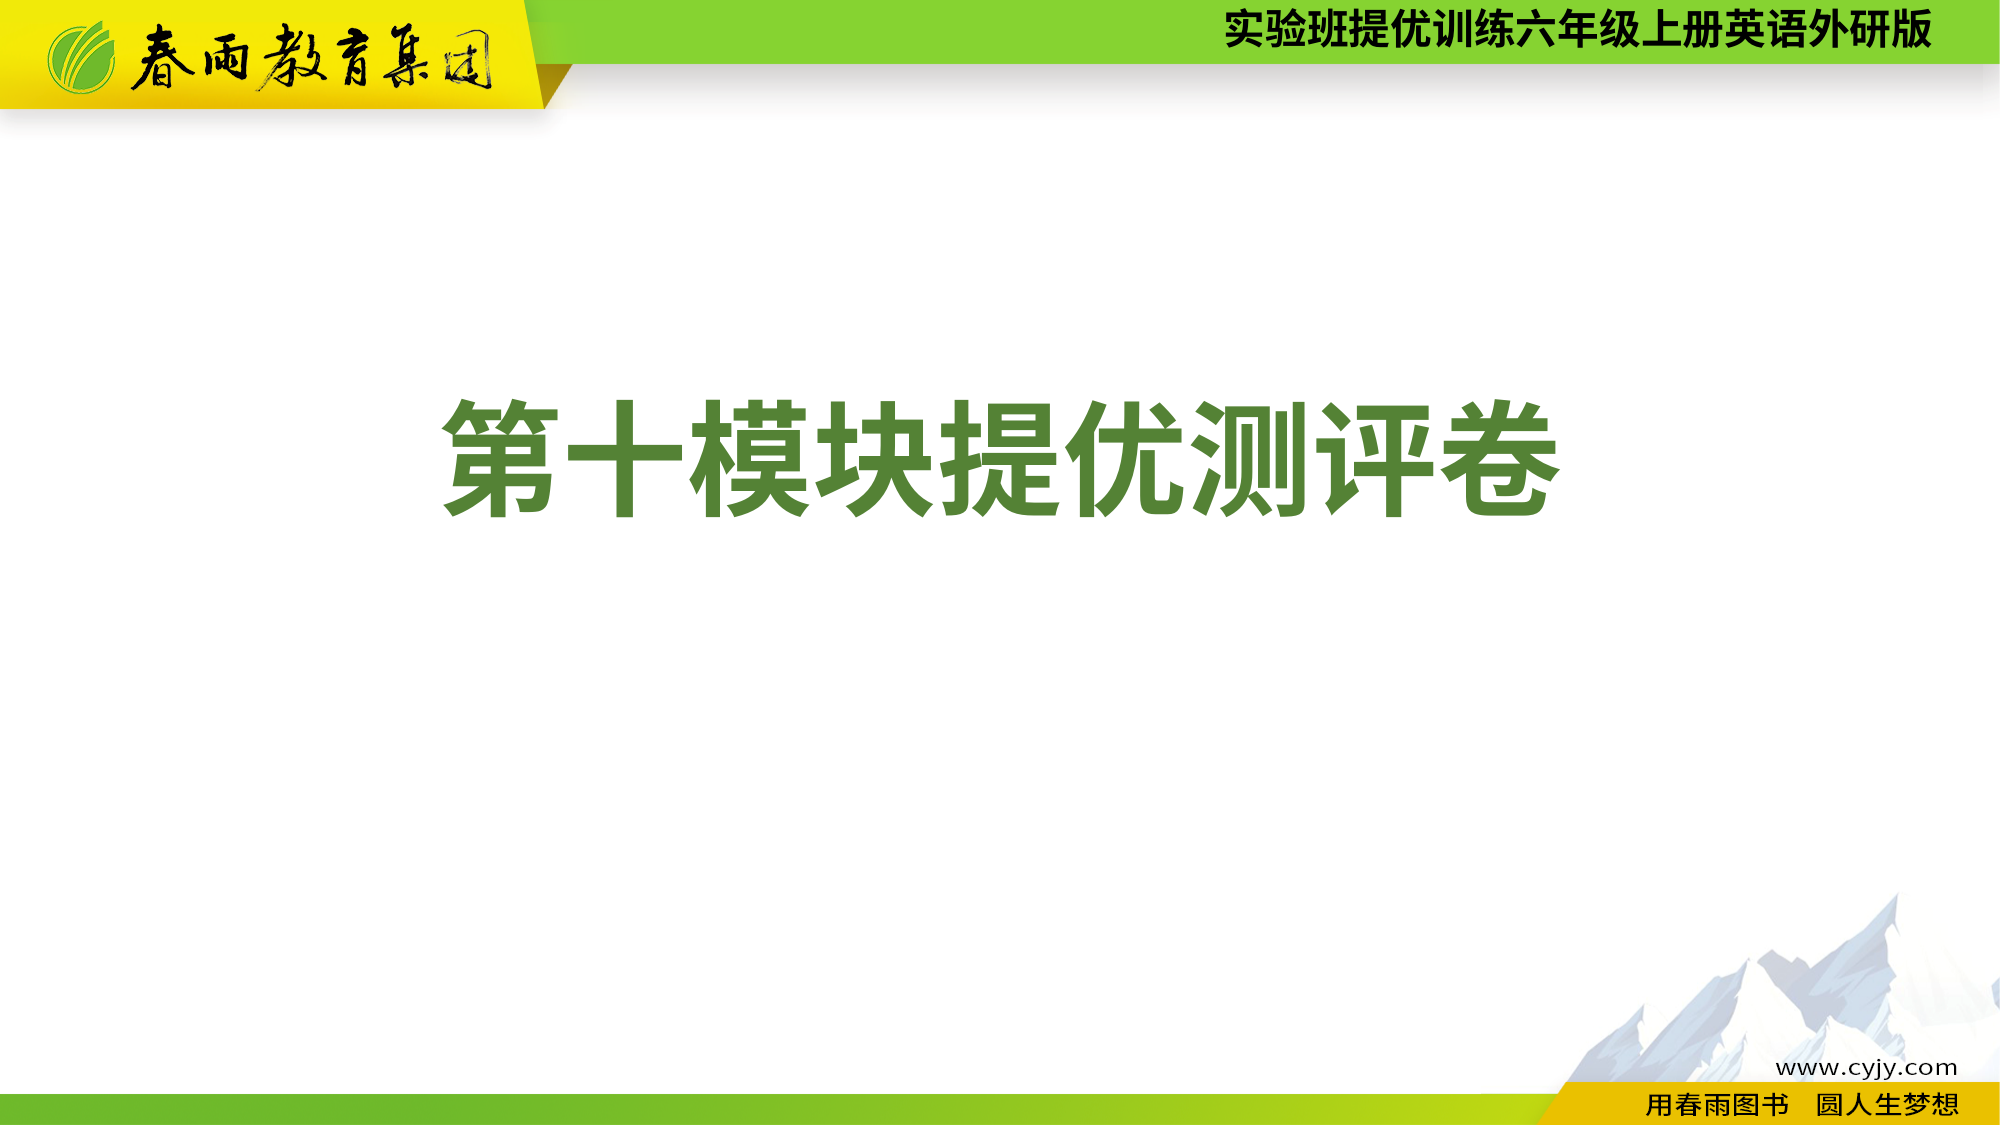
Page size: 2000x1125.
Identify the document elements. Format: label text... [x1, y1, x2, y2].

text_box 第十模块提优测评卷 [0, 298, 2000, 539]
picture [0, 0, 2000, 298]
picture [0, 539, 2000, 1125]
